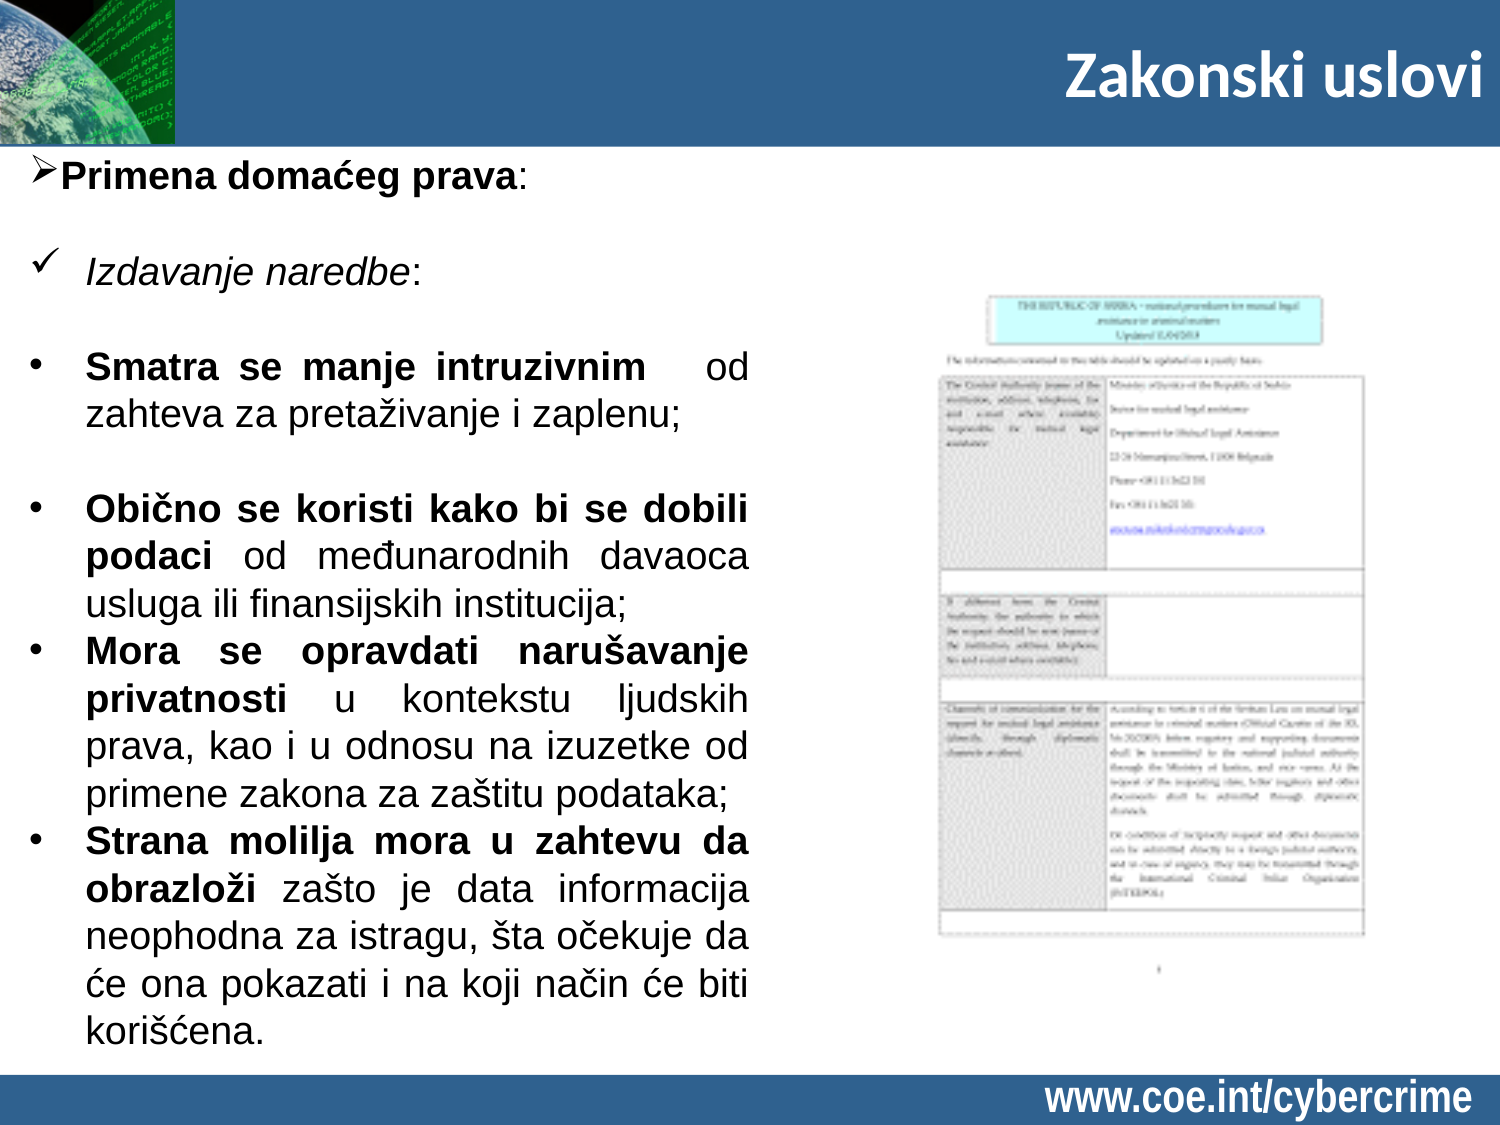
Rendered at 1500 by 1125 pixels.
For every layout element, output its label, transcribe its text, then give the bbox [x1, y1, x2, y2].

picture [880, 231, 1441, 1022]
text_box [0, 1073, 1030, 1125]
text_box Zakonski uslovi [179, 0, 1500, 149]
text_box Primena domaćeg prava: Izdavanje naredbe: Smatra se manje intruzivnim od zahteva za pretaživanje i zaplenu; Obično se koristi kako bi se dobili podaci od međunarodnih davaoca usluga ili finansijskih institucija; Mora se opravdati narušavanje privatnosti u kontekstu ljudskih prava, kao i u odnosu na izuzetke od primene zakona za zaštitu podataka; Strana molilja mora u zahtevu da obrazloži zašto je data informacija neophodna za istragu, šta očekuje da će ona pokazati i na koji način će biti korišćena. [14, 143, 765, 1060]
picture [0, 0, 175, 144]
text_box www.coe.int/cybercrime [1030, 1059, 1500, 1125]
